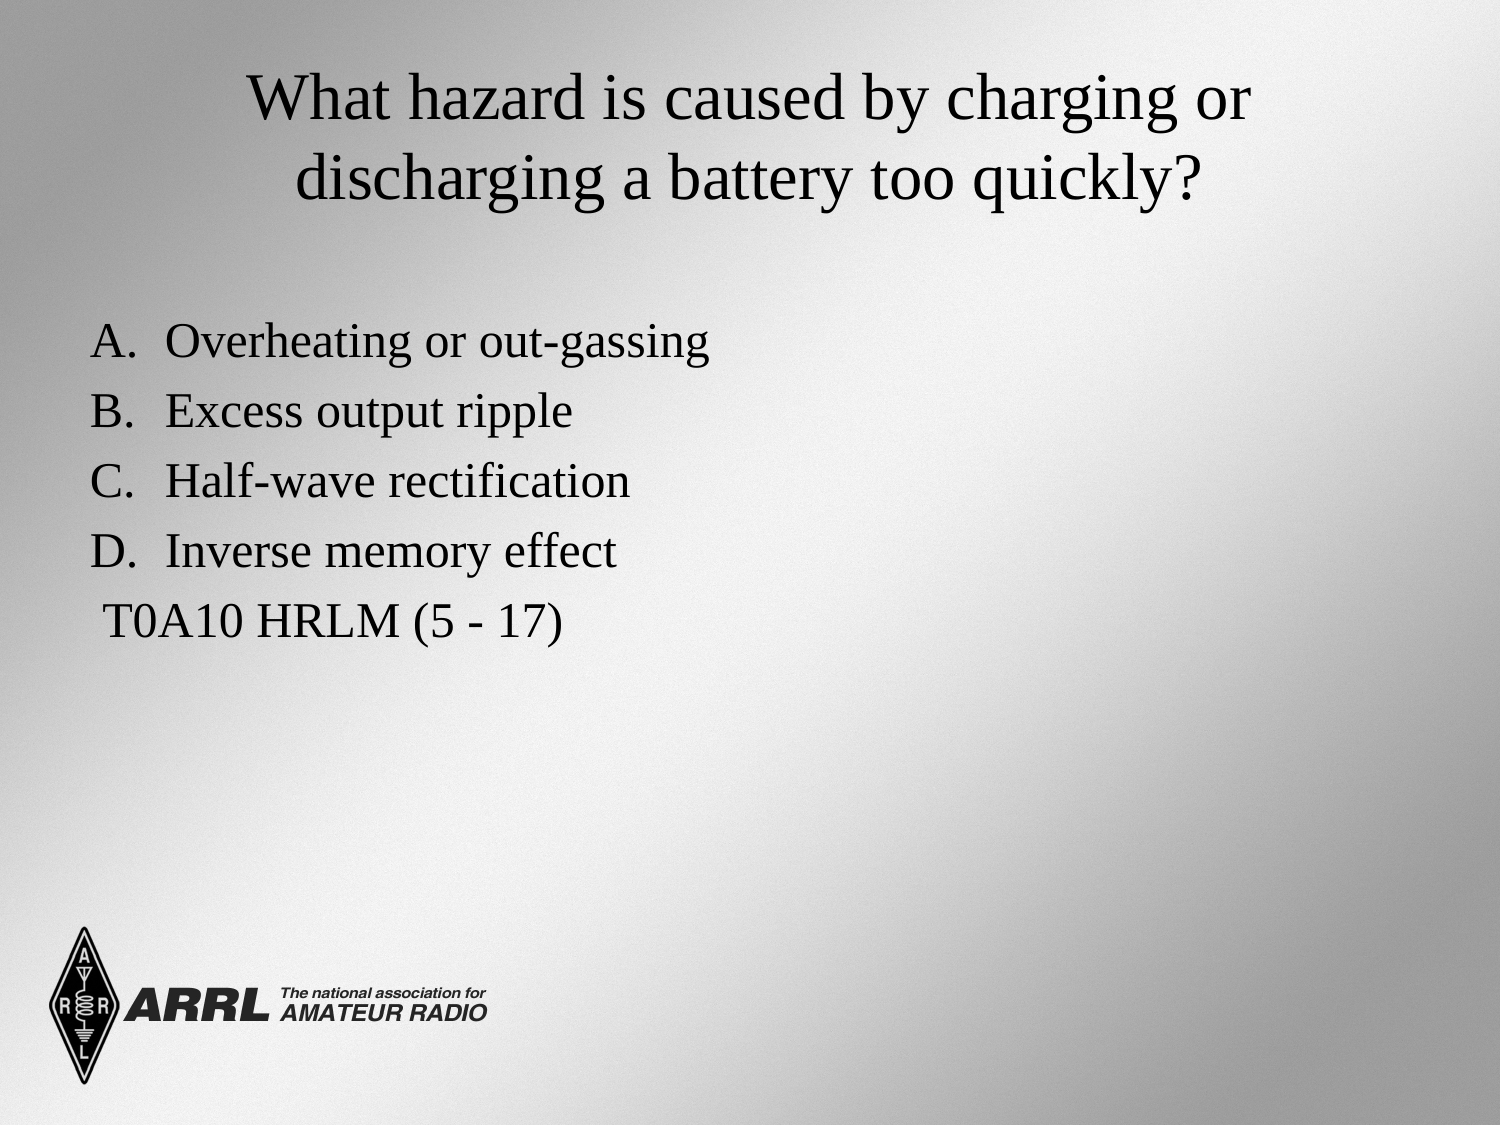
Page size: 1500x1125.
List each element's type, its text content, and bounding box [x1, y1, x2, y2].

title What hazard is caused by charging or discharging a battery too quickly? [75, 45, 1425, 233]
picture [0, 0, 1500, 1125]
list Overheating or out-gassing Excess output ripple Half-wave rectification Inverse memory effect T0A10 HRLM (5 - 17) [75, 299, 1425, 1005]
